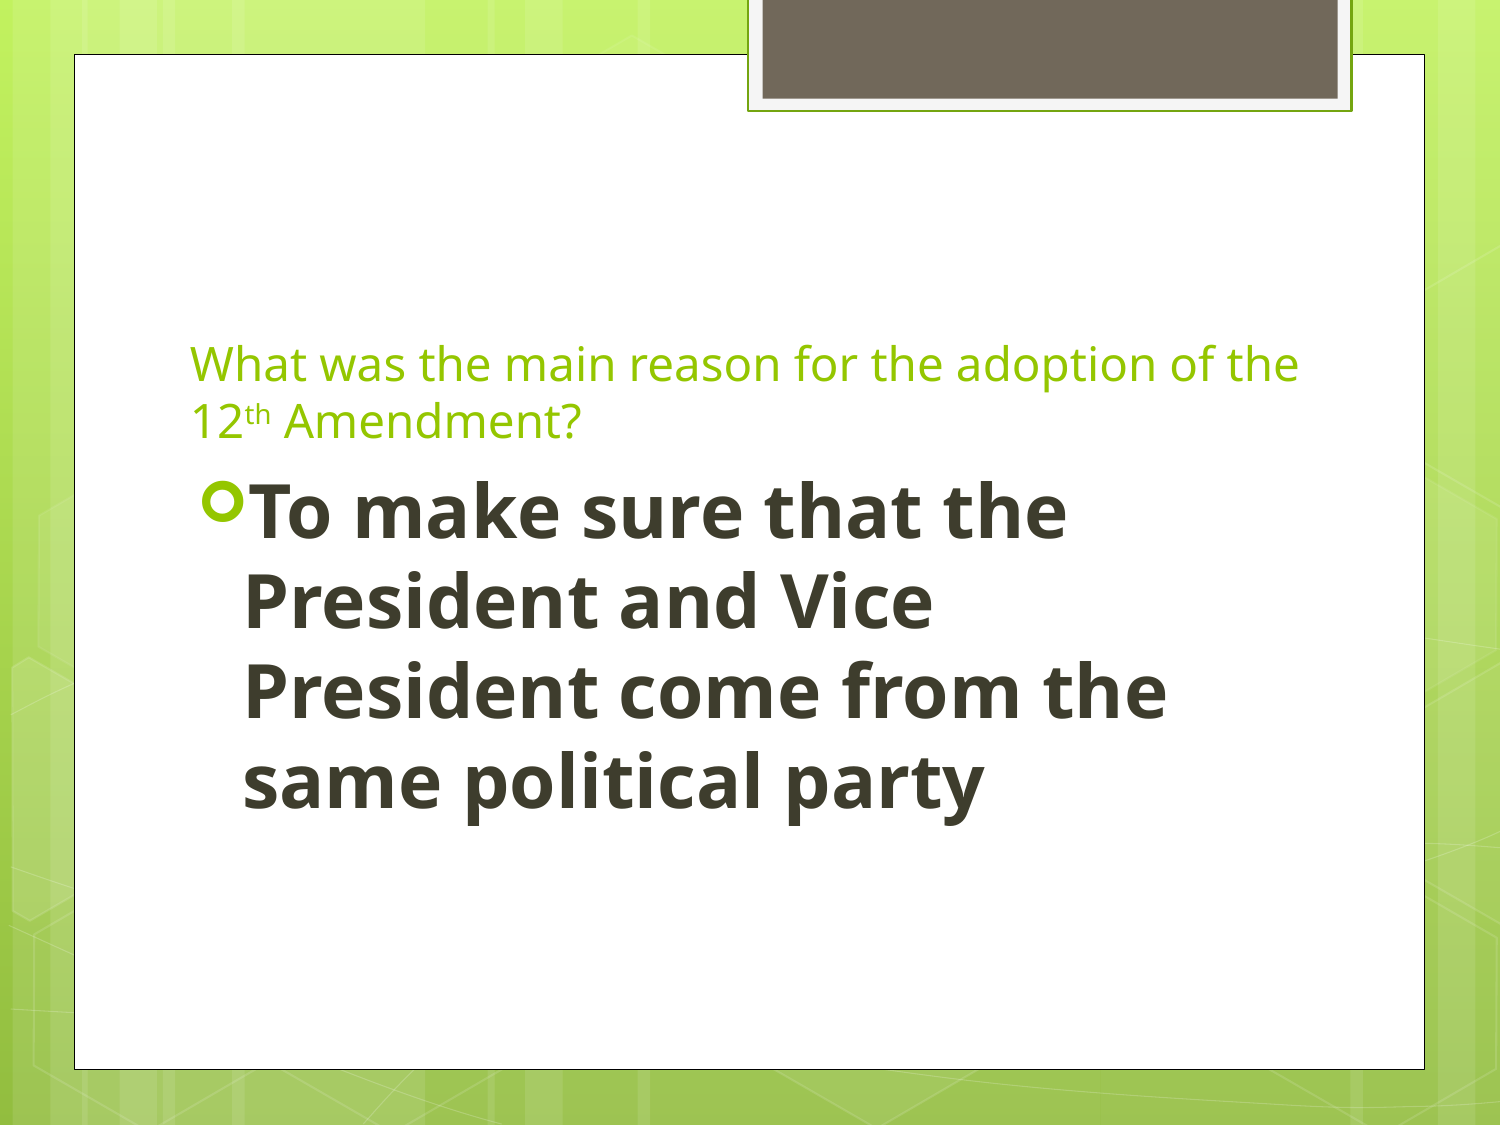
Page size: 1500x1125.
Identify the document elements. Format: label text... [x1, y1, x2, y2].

list To make sure that the President and Vice President come from the same political party [171, 381, 1325, 957]
title What was the main reason for the adoption of the 12th Amendment? [174, 324, 1328, 513]
